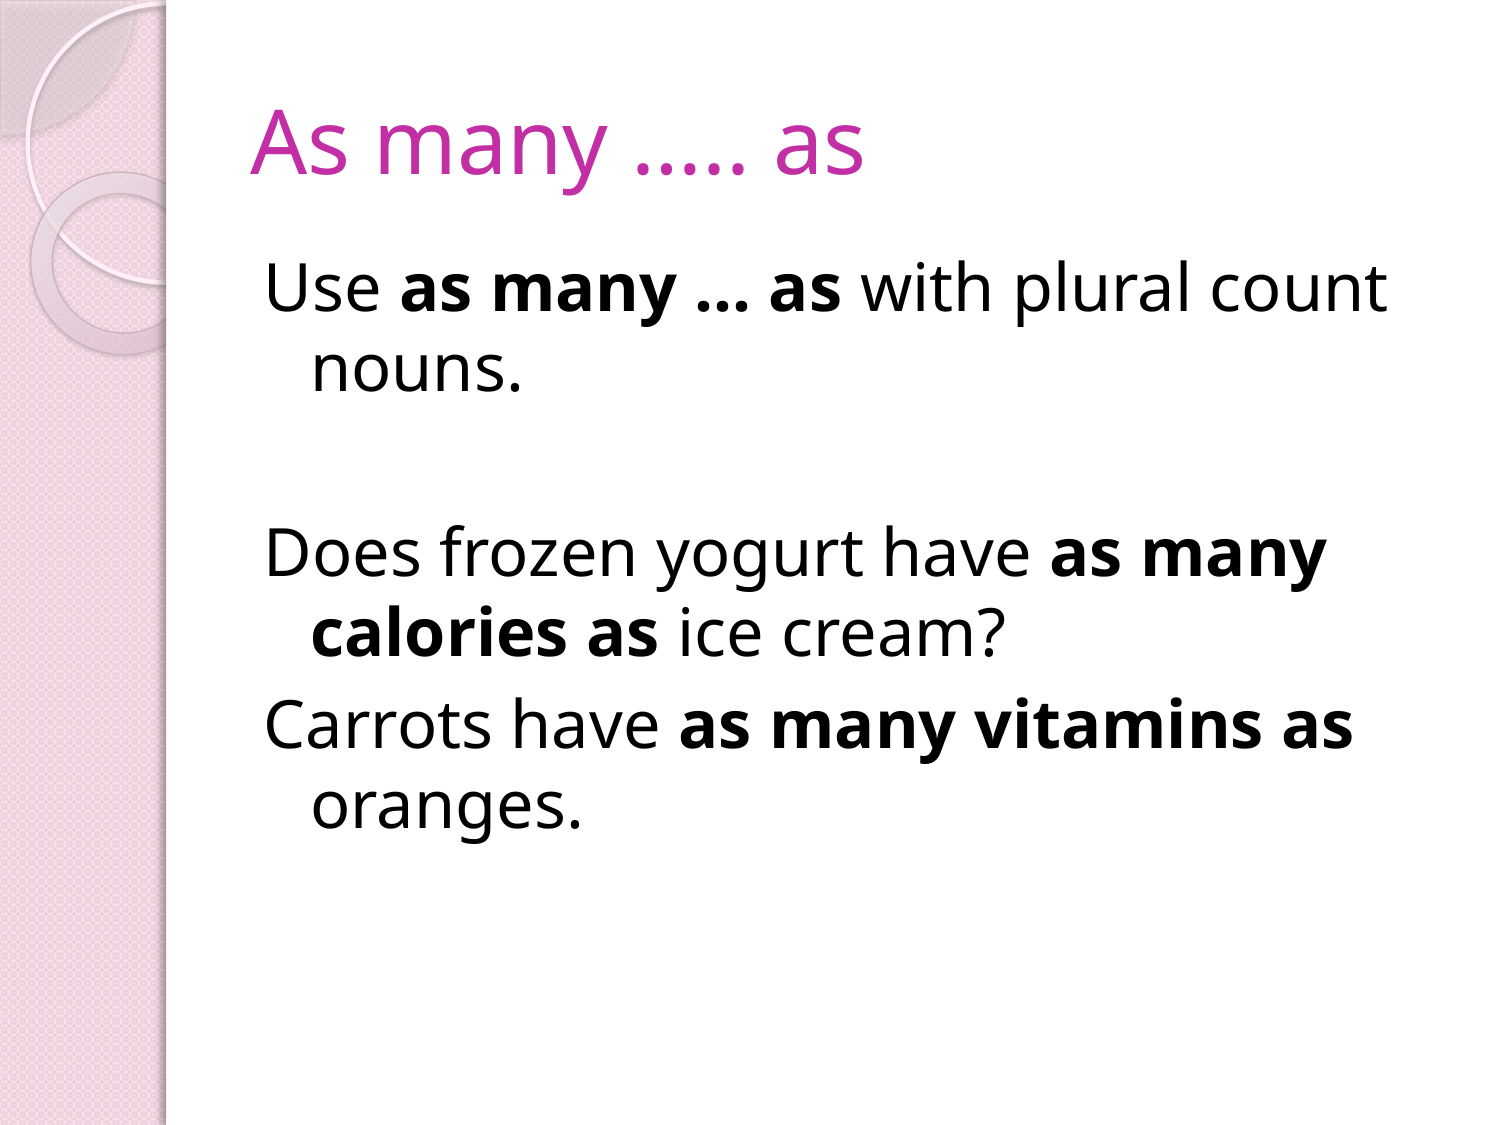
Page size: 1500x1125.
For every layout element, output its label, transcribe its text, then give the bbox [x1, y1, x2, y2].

list Use as many … as with plural count nouns. Does frozen yogurt have as many calories as ice cream? Carrots have as many vitamins as oranges. [235, 237, 1466, 1025]
title As many ….. as [235, 45, 1466, 233]
